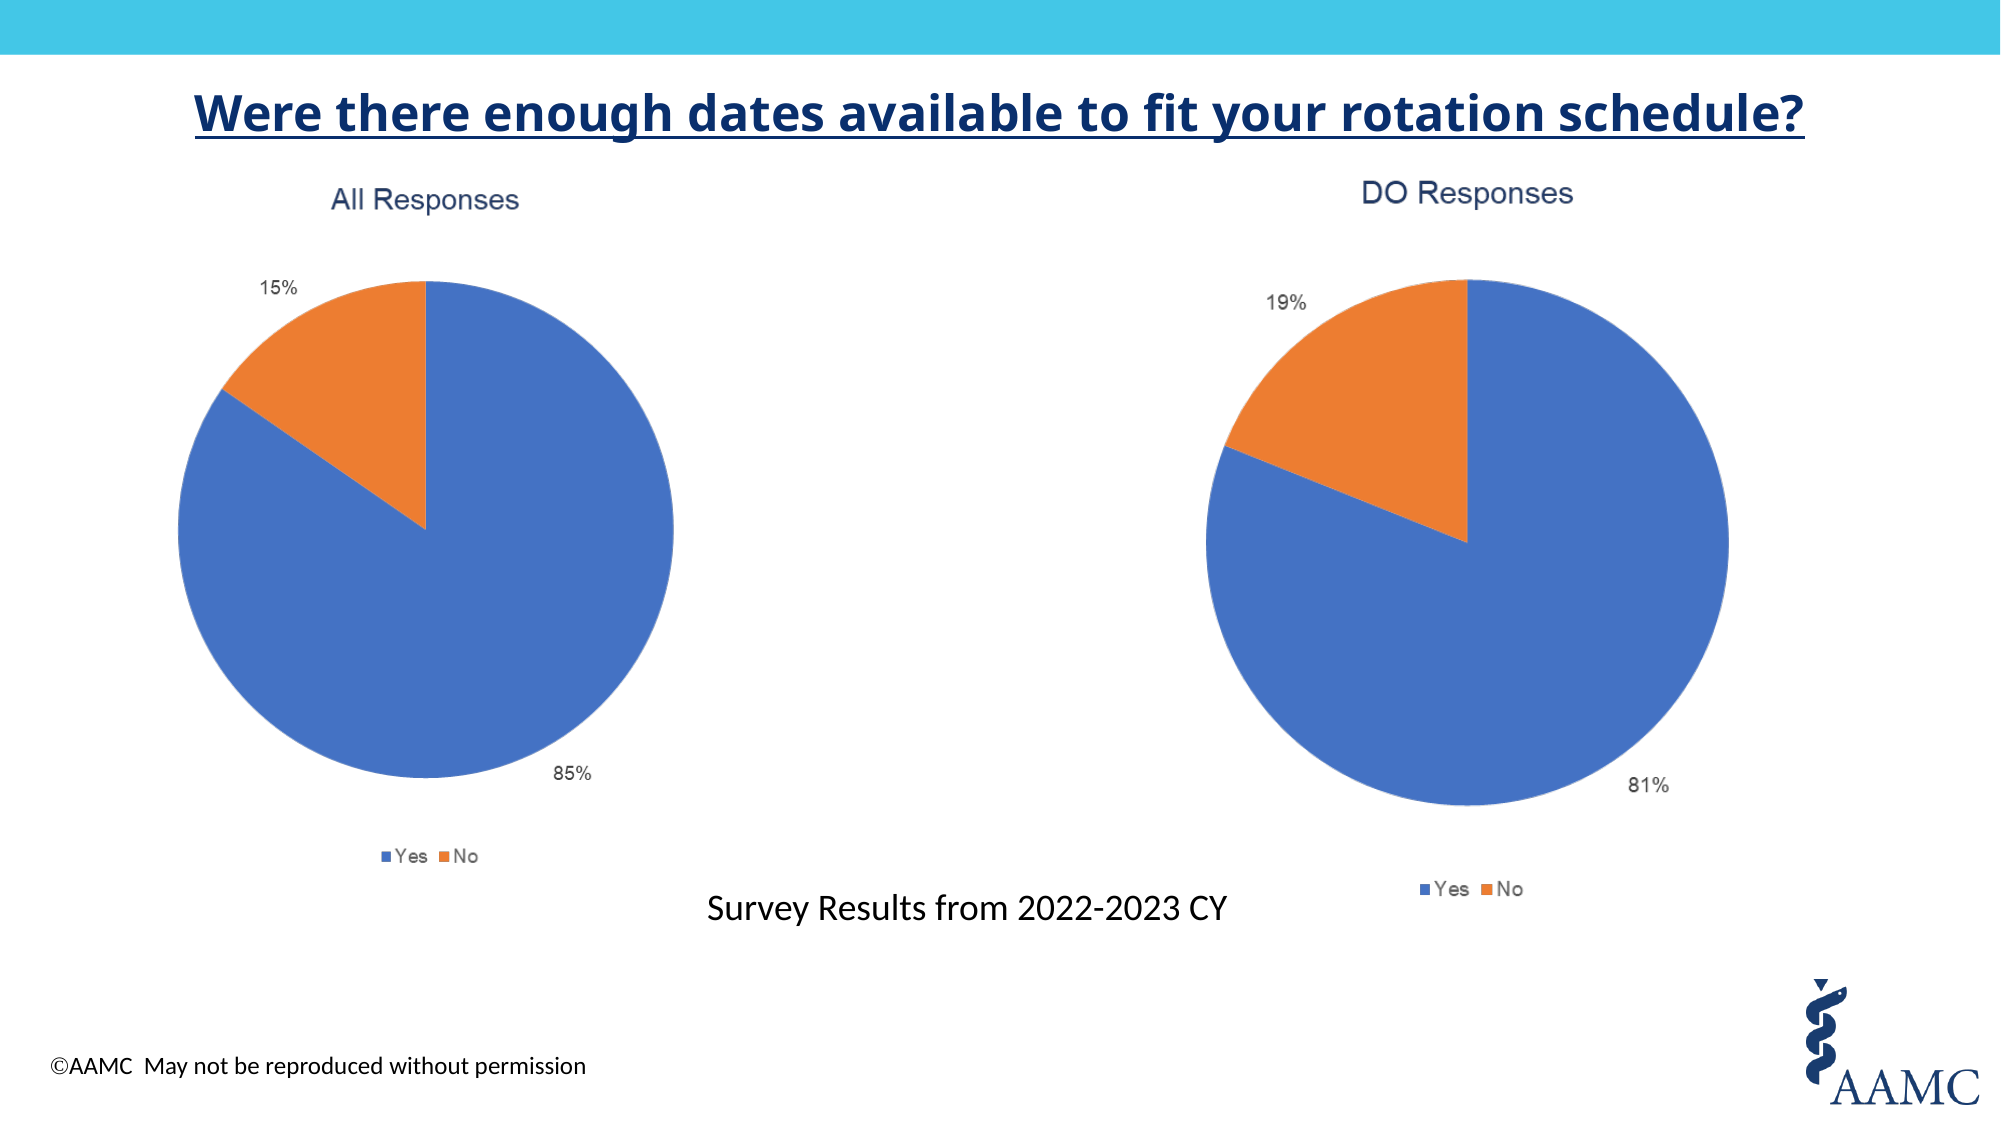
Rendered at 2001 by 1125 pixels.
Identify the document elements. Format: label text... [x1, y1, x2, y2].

title Were there enough dates available to fit your rotation schedule? [0, 64, 2000, 166]
text_box Survey Results from 2022-2023 CY [692, 886, 1283, 936]
text_box ©AAMC May not be reproduced without permission [35, 1042, 933, 1125]
picture [0, 0, 2001, 1125]
